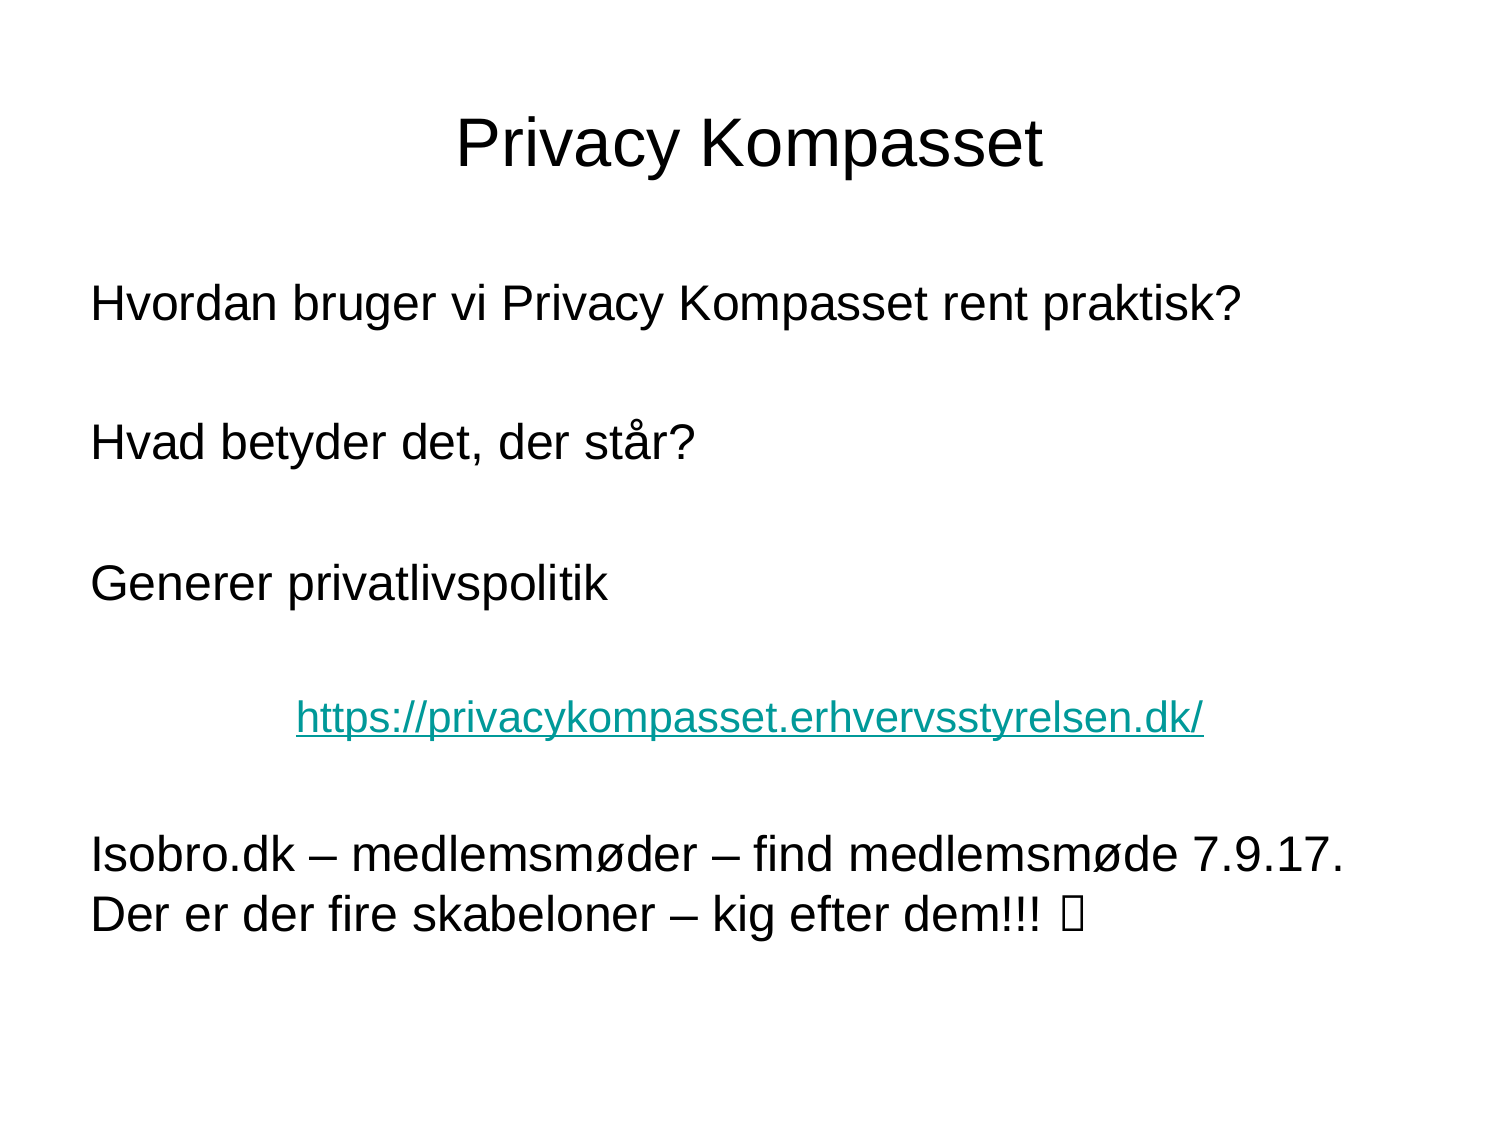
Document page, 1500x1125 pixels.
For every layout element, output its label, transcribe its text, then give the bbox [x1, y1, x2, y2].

list Hvordan bruger vi Privacy Kompasset rent praktisk? Hvad betyder det, der står? Generer privatlivspolitik https://privacykompasset.erhvervsstyrelsen.dk/ Isobro.dk – medlemsmøder – find medlemsmøde 7.9.17. Der er der fire skabeloner – kig efter dem!!!  [75, 262, 1425, 1005]
title Privacy Kompasset [75, 45, 1425, 233]
